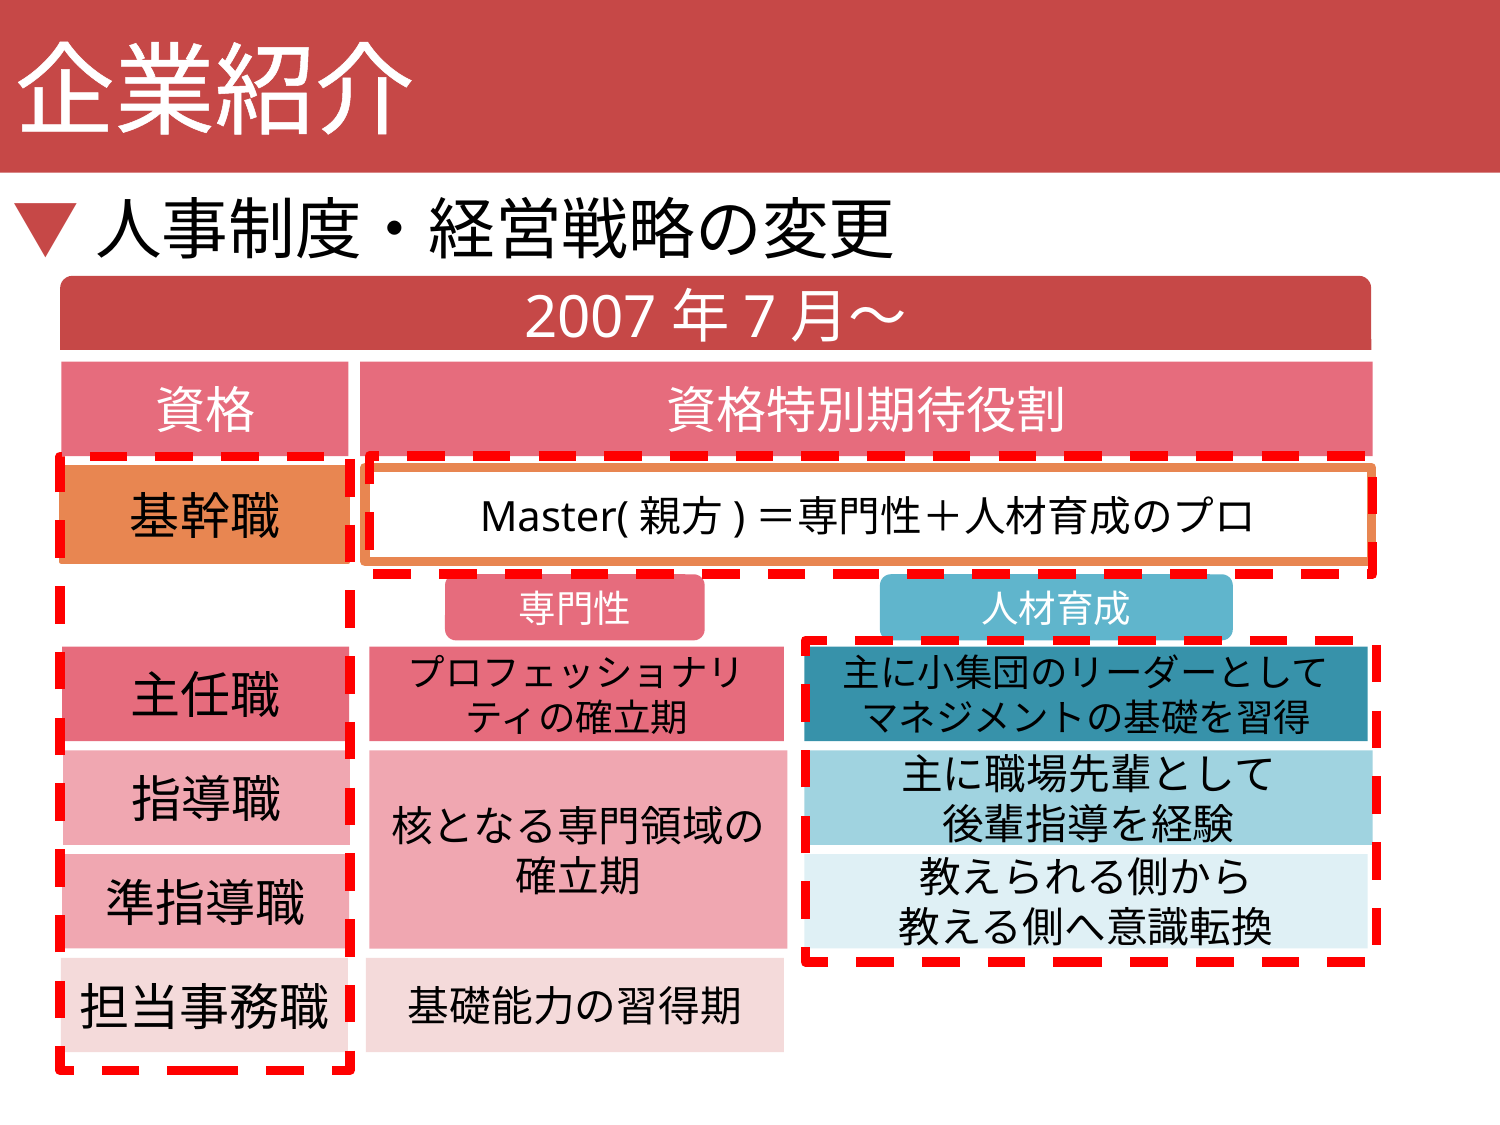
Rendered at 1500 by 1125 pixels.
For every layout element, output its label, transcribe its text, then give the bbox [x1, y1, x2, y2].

text_box 資格 [59, 360, 350, 458]
text_box 核となる専門領域の 確立期 [367, 748, 790, 951]
text_box 専門性 [442, 575, 707, 643]
text_box ▼人事制度・経営戦略の変更 [0, 179, 1435, 275]
text_box Master(親方)＝専門性＋人材育成のプロ [363, 465, 369, 564]
text_box 基礎能力の習得期 [364, 956, 786, 1054]
text_box [58, 454, 352, 1072]
text_box 2007年7月～ [58, 273, 1374, 352]
text_box [367, 454, 1375, 576]
text_box [803, 638, 1379, 964]
text_box 資格特別期待役割 [358, 360, 1375, 458]
text_box プロフェッショナリティの確立期 [367, 645, 786, 743]
text_box 企業紹介 [0, 0, 1500, 175]
text_box 人材育成 [877, 575, 1235, 640]
